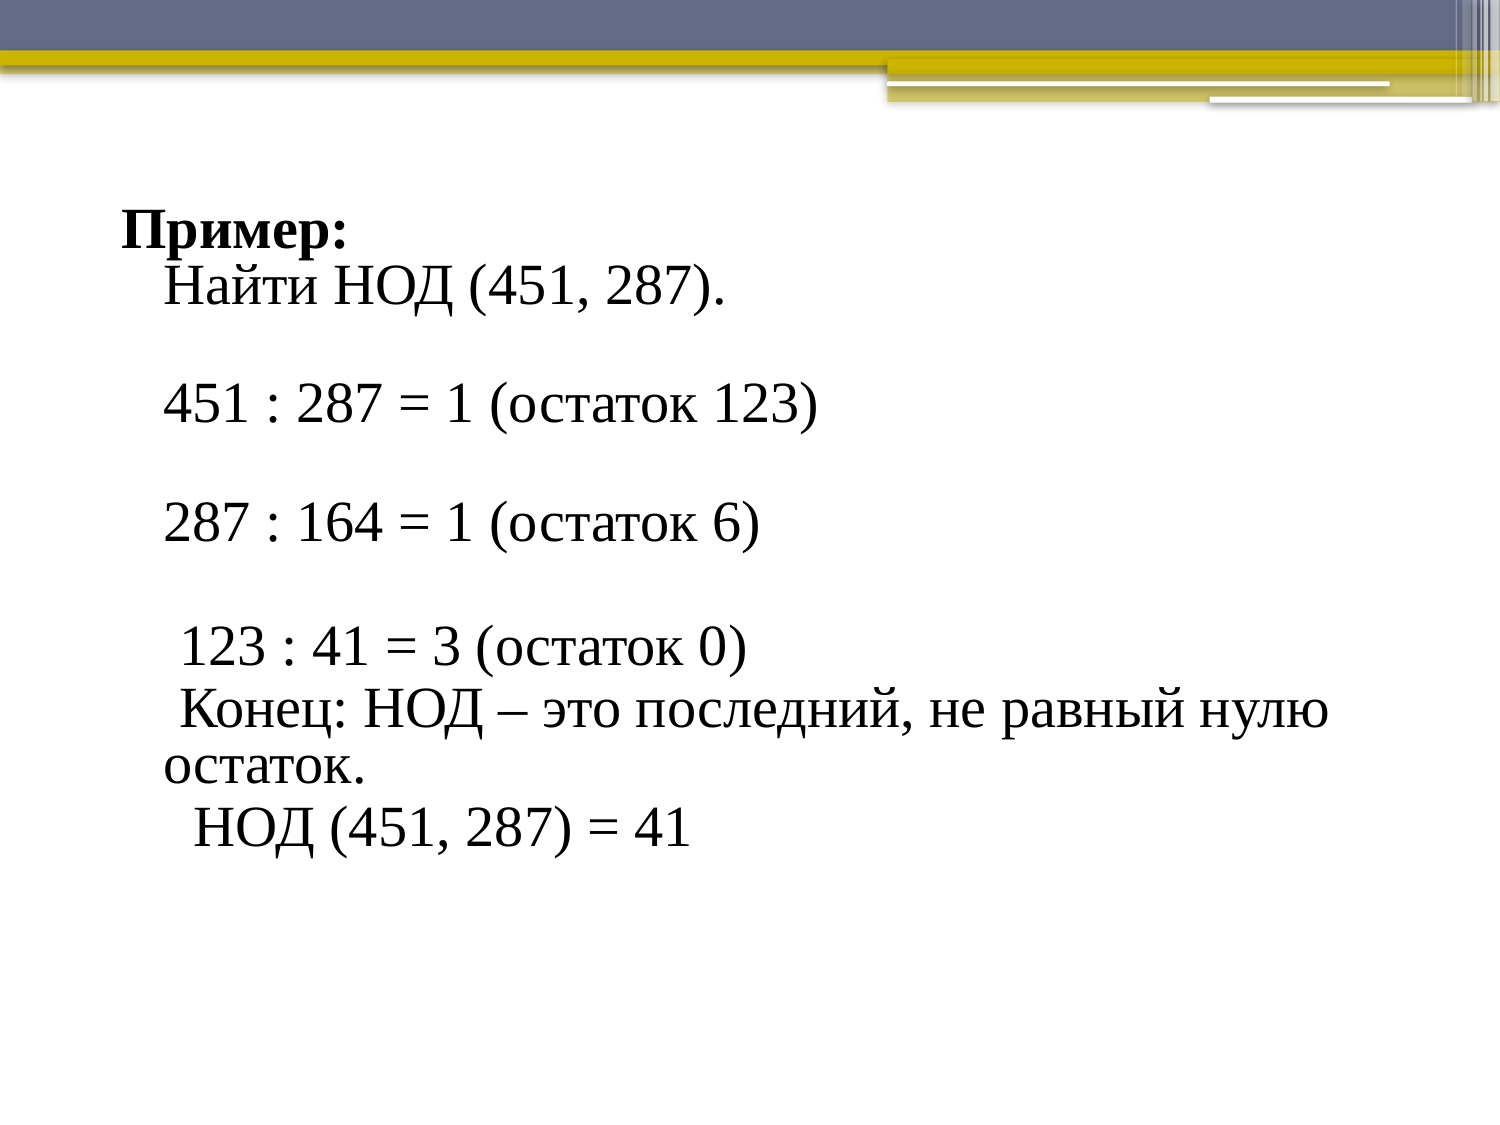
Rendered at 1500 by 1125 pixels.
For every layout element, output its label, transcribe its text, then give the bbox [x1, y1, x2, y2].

list Пример: Найти НОД (451, 287). 451 : 287 = 1 (остаток 123) 287 : 164 = 1 (остаток 6) 123 : 41 = 3 (остаток 0) Конец: НОД – это последний, не равный нулю остаток. НОД (451, 287) = 41 [88, 196, 1439, 906]
